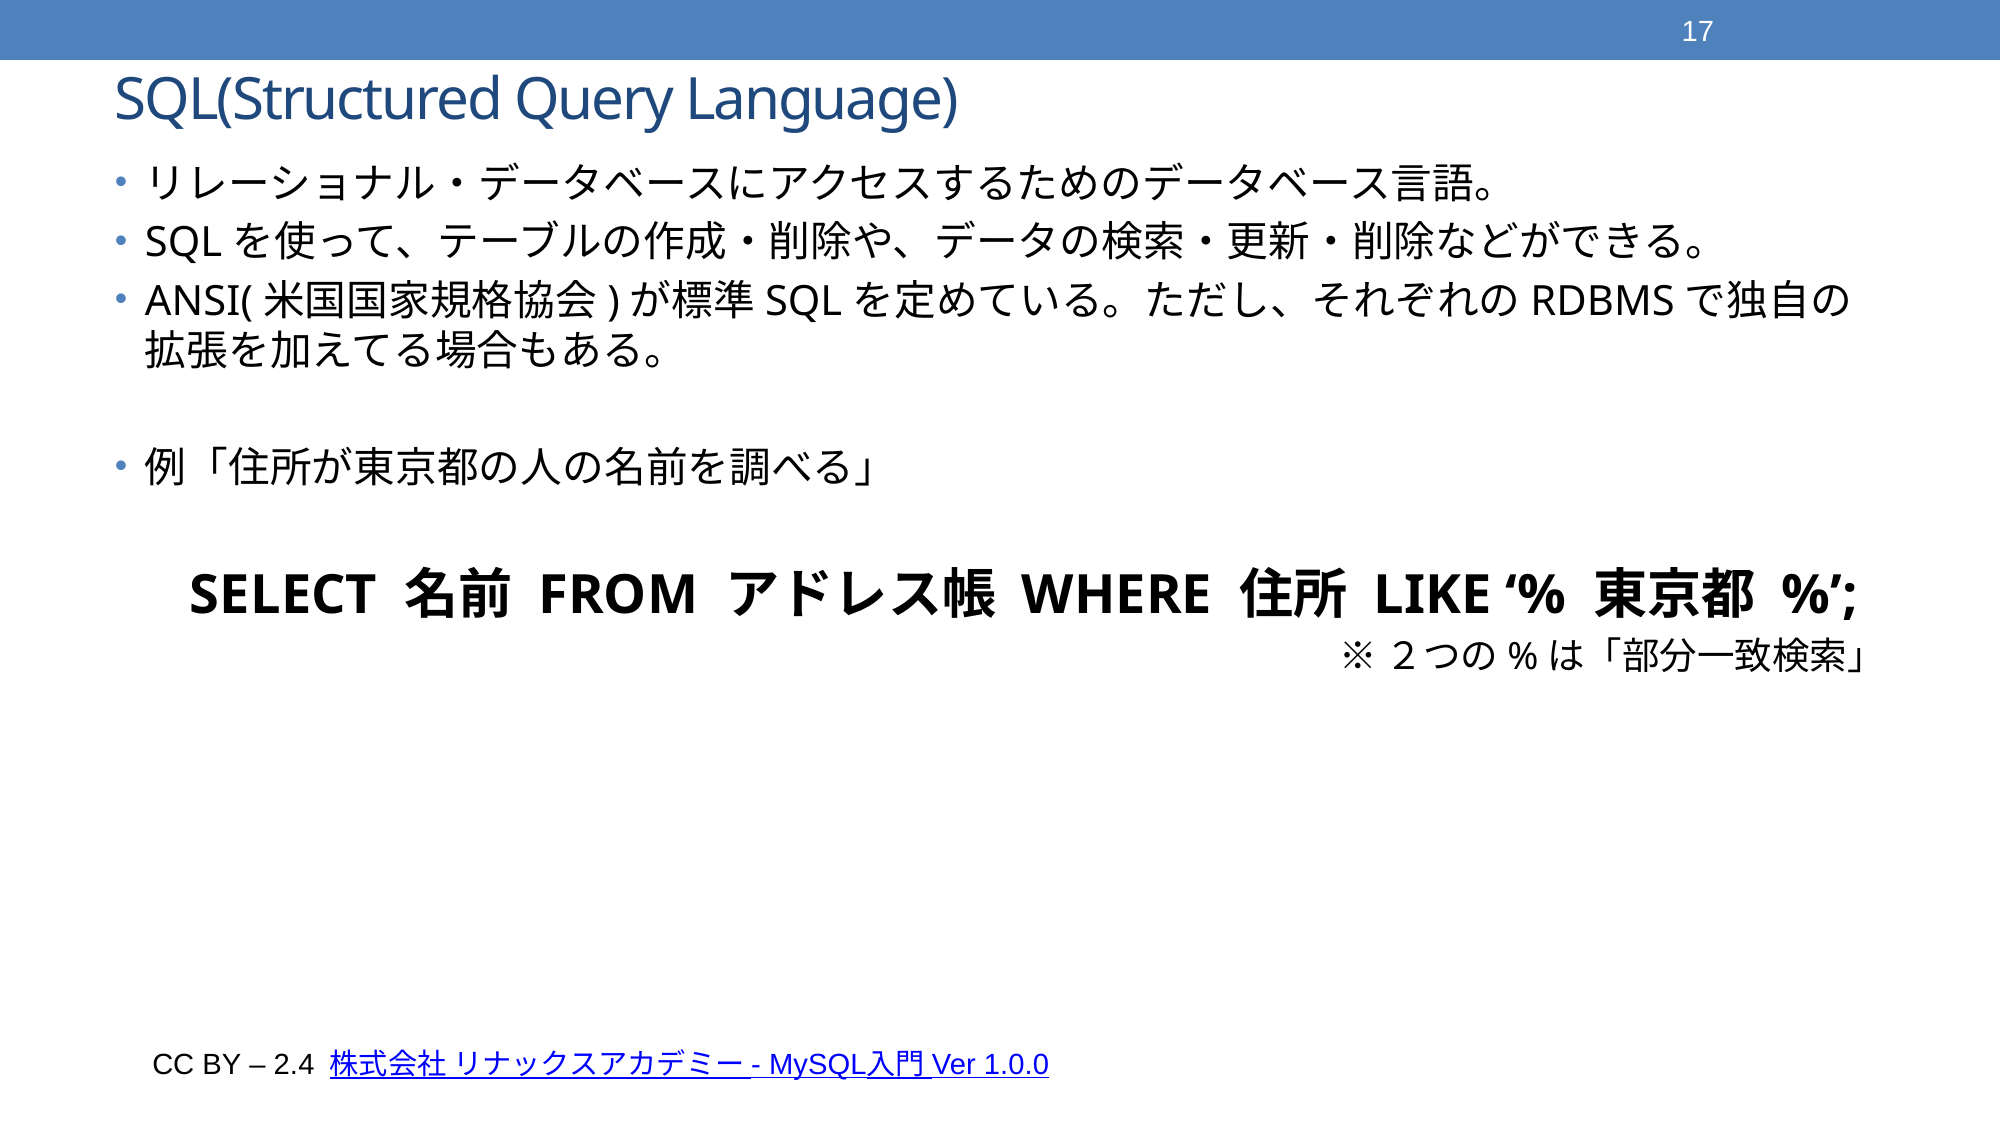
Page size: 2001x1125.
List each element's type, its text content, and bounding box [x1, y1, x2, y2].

slide_number 17 [1666, 3, 1900, 57]
text_box CC BY – 2.4 株式会社 リナックスアカデミー - MySQL入門 Ver 1.0.0 [137, 1038, 1087, 1096]
title SQL(Structured Query Language) [99, 59, 1900, 133]
list リレーショナル・データベースにアクセスするためのデータベース言語。 SQLを使って、テーブルの作成・削除や、データの検索・更新・削除などができる。 ANSI(米国国家規格協会)が標準SQLを定めている。ただし、それぞれのRDBMSで独自の拡張を加えてる場合もある。 例「住所が東京都の人の名前を調べる」 SELECT 名前 FROM アドレス帳 WHERE 住所 LIKE ‘% 東京都 %’; ※２つの%は「部分一致検索」 [99, 149, 1900, 1063]
